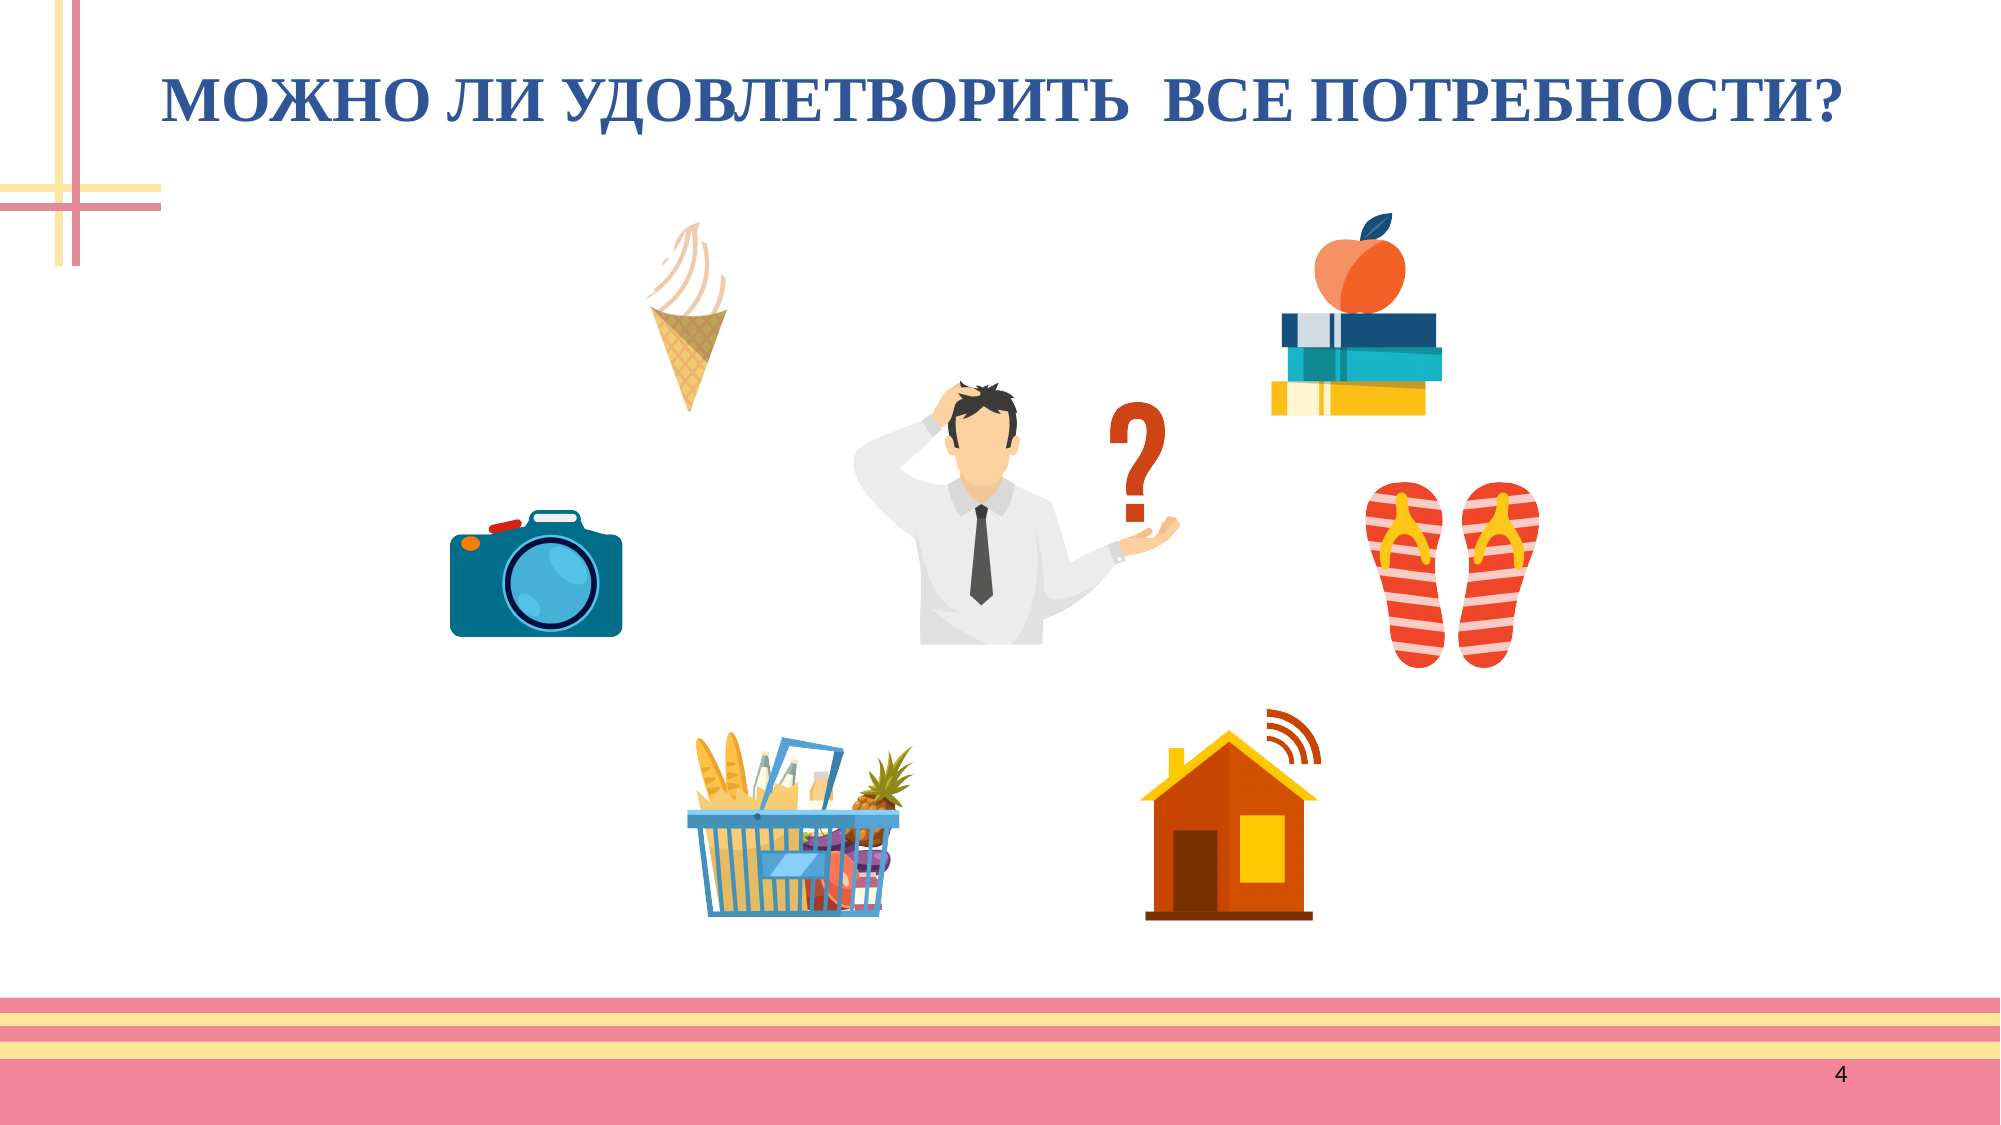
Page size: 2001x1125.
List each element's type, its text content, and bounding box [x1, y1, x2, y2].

title МОЖНО ЛИ УДОВЛЕТВОРИТЬ ВСЕ ПОТРЕБНОСТИ? [117, 58, 1890, 193]
picture [681, 192, 1572, 961]
slide_number 4 [1412, 1042, 1863, 1103]
picture [433, 486, 636, 689]
picture [573, 192, 802, 421]
